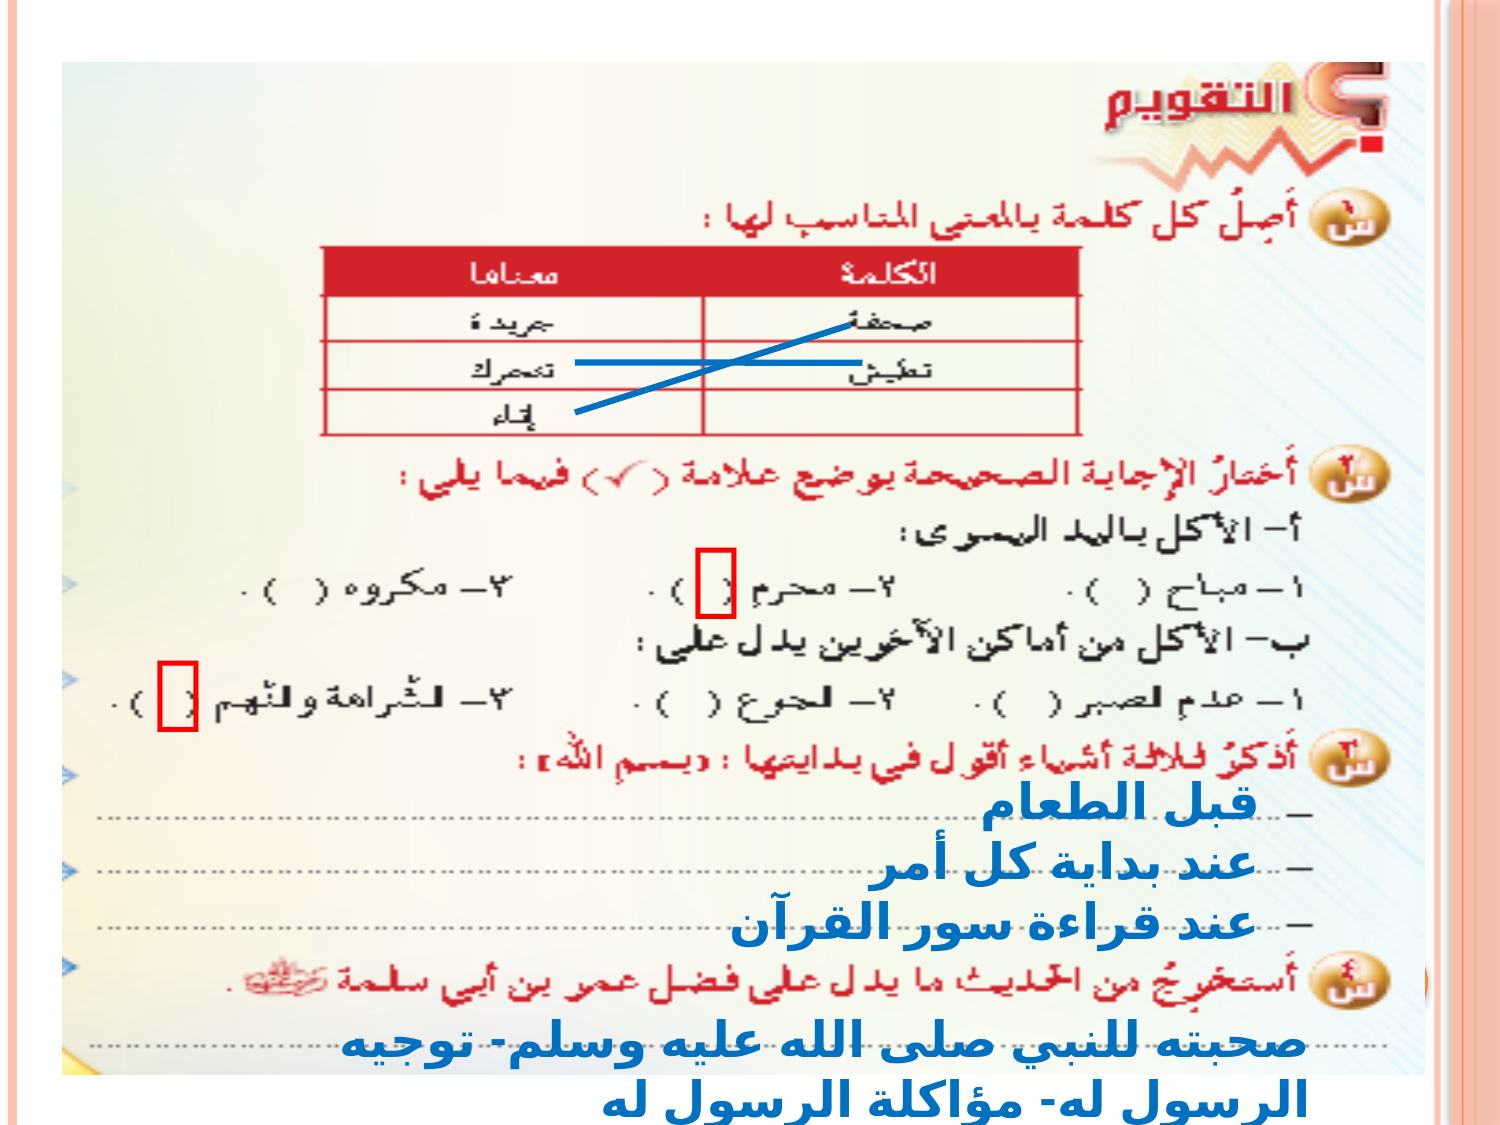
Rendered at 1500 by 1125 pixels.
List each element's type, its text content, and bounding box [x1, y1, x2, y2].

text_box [574, 324, 851, 413]
text_box صحبته للنبي صلى الله عليه وسلم- توجيه الرسول له- مؤاكلة الرسول له [124, 1084, 1325, 1125]
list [61, 61, 1426, 1076]
